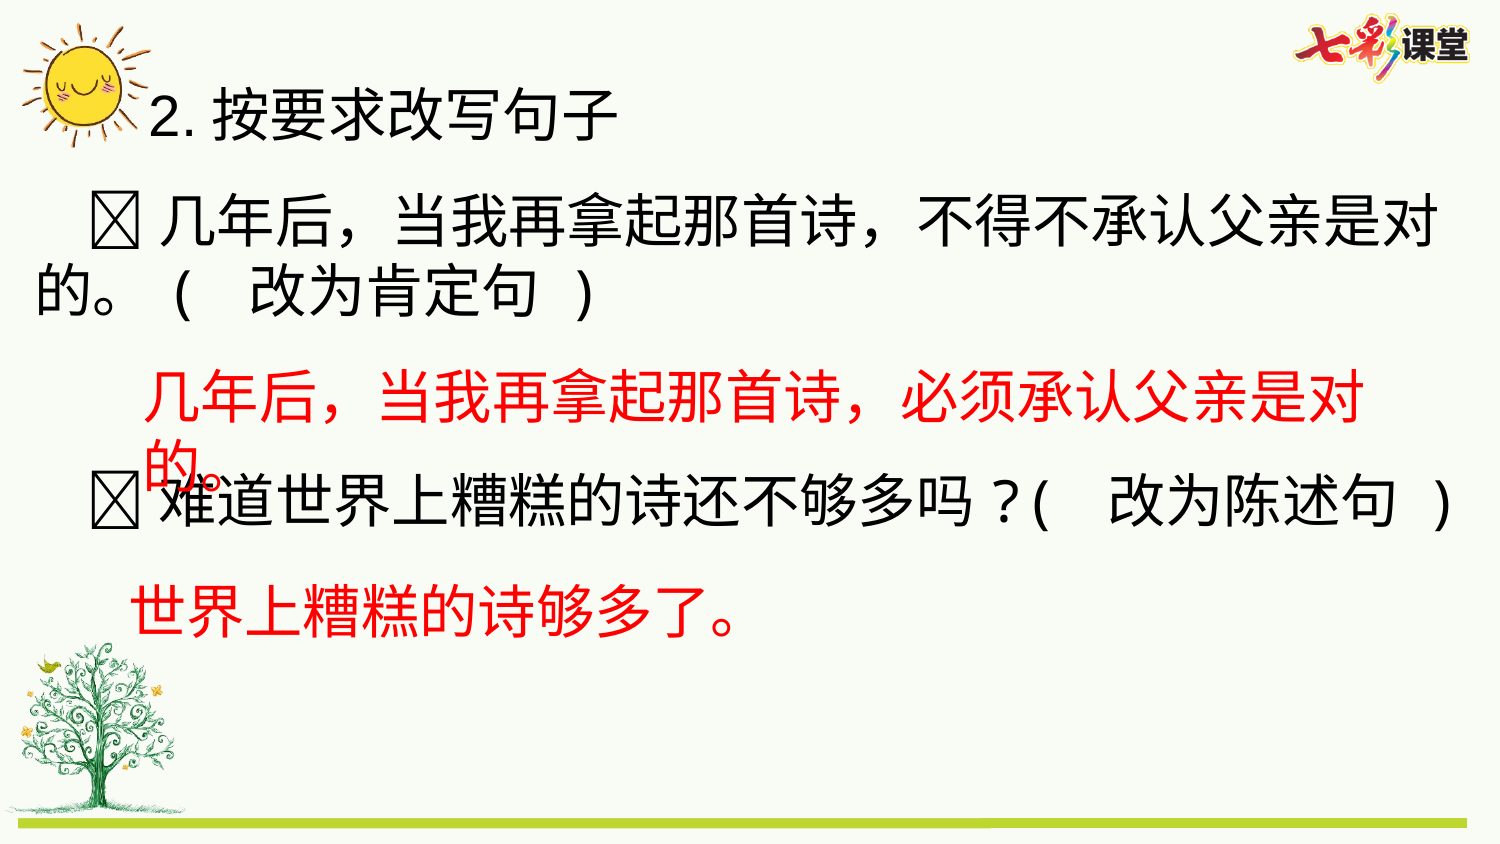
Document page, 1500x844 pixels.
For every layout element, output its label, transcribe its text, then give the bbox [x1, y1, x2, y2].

text_box 2.按要求改写句子 [134, 70, 635, 155]
text_box 世界上糟糕的诗够多了。 [60, 568, 785, 653]
text_box 几年后，当我再拿起那首诗，必须承认父亲是对的。 [127, 353, 1484, 508]
picture [0, 0, 173, 172]
picture [1291, 9, 1472, 87]
text_box 几年后，当我再拿起那首诗，不得不承认父亲是对的。( 改为肯定句 ) 难道世界上糟糕的诗还不够多吗?( 改为陈述句 ) [19, 176, 1481, 542]
picture [0, 608, 1467, 844]
